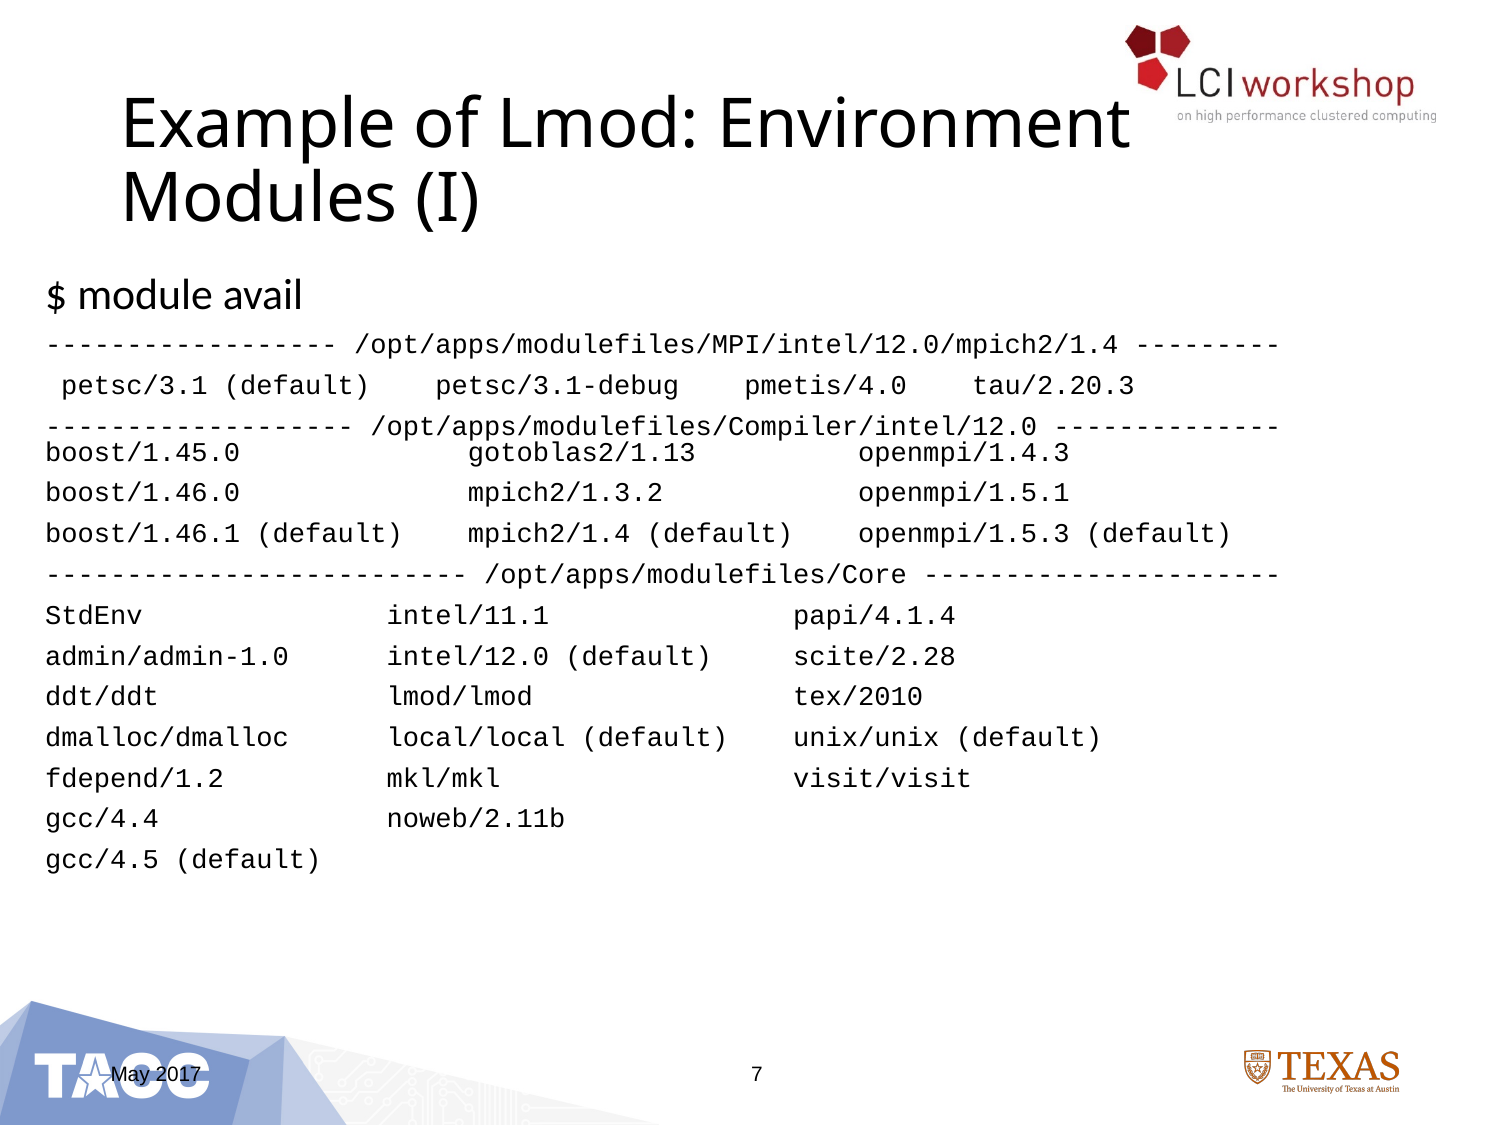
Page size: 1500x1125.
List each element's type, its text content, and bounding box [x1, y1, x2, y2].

picture [1210, 1017, 1433, 1125]
slide_number 7 [740, 1053, 771, 1092]
picture [1125, 25, 1436, 123]
text_box May 2017 [103, 1052, 441, 1093]
picture [0, 999, 659, 1125]
title Example of Lmod: Environment Modules (I) [111, 97, 1426, 227]
list $ module avail ------------------ /opt/apps/modulefiles/MPI/intel/12.0/mpich2/1.4 --------- petsc/3.1 (default) petsc/3.1-debug pmetis/4.0 tau/2.20.3 ------------------- /opt/apps/modulefiles/Compiler/intel/12.0 -------------- boost/1.45.0 gotoblas2/1.13 openmpi/1.4.3 boost/1.46.0 mpich2/1.3.2 openmpi/1.5.1 boost/1.46.1 (default) mpich2/1.4 (default) openmpi/1.5.3 (default) -------------------------- /opt/apps/modulefiles/Core ---------------------- StdEnv intel/11.1 papi/4.1.4 admin/admin-1.0 intel/12.0 (default) scite/2.28 ddt/ddt lmod/lmod tex/2010 dmalloc/dmalloc local/local (default) unix/unix (default) fdepend/1.2 mkl/mkl visit/visit gcc/4.4 noweb/2.11b gcc/4.5 (default) [36, 267, 1463, 889]
